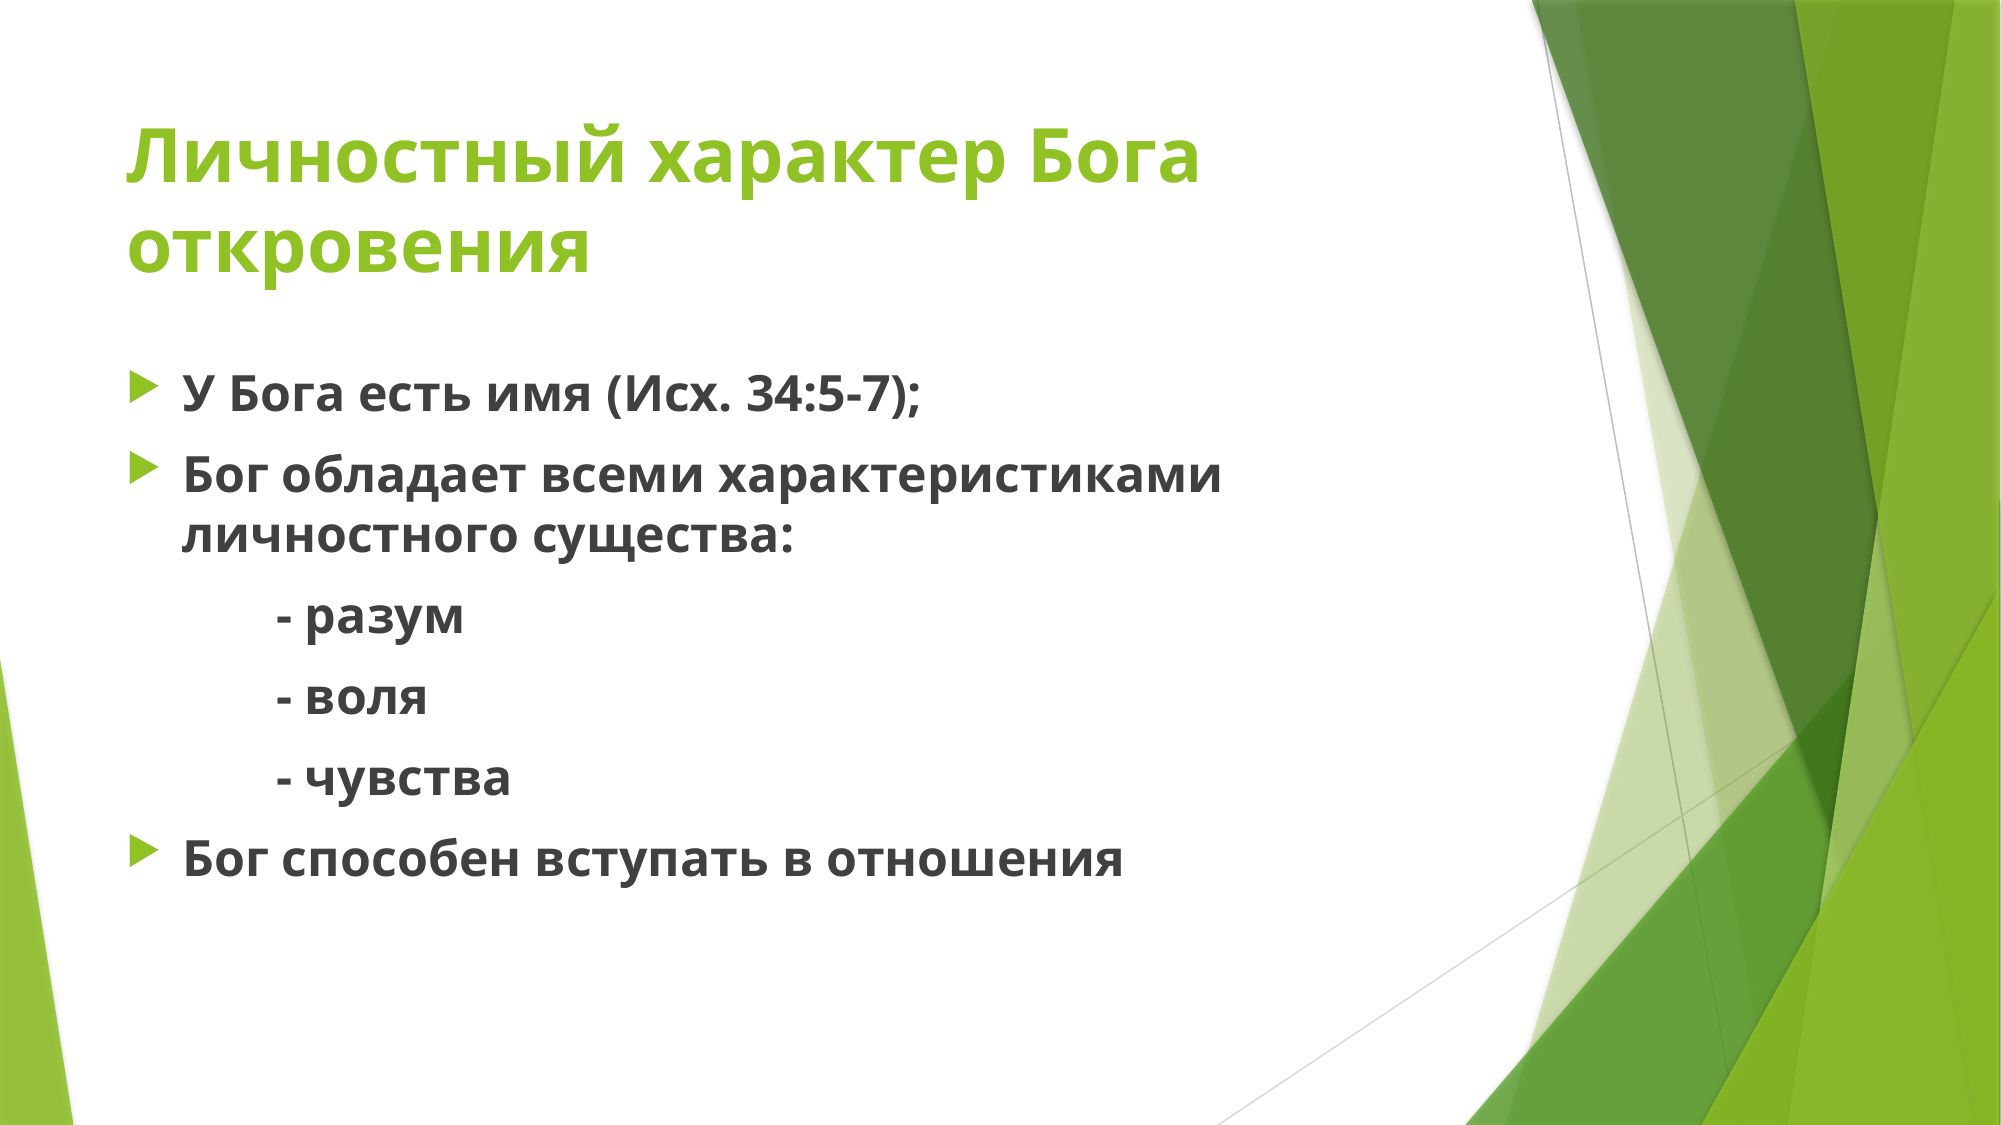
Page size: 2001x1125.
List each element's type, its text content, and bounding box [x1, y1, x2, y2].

title Личностный характер Бога откровения [111, 99, 1643, 317]
list У Бога есть имя (Исх. 34:5-7); Бог обладает всеми характеристиками личностного существа: - разум - воля - чувства Бог способен вступать в отношения [111, 354, 1522, 992]
